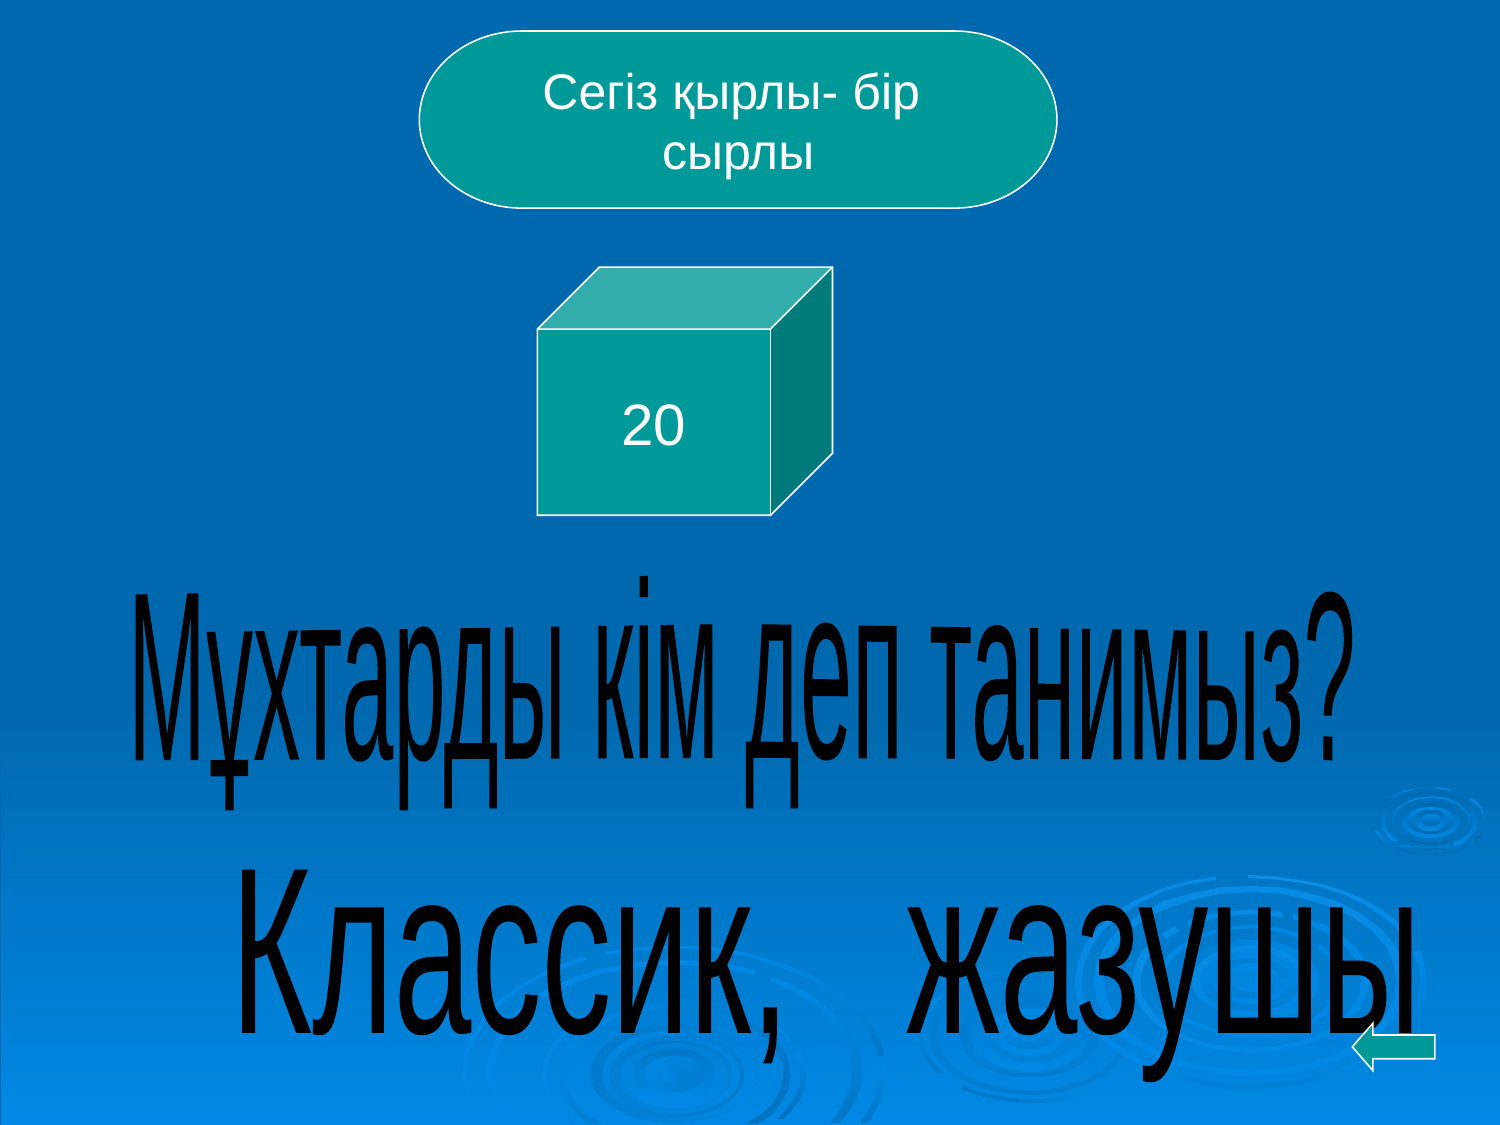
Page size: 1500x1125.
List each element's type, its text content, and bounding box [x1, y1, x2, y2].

text_box 20 [537, 267, 833, 516]
text_box Сегіз қырлы- бір сырлы [419, 31, 1057, 209]
text_box [1352, 1023, 1435, 1071]
